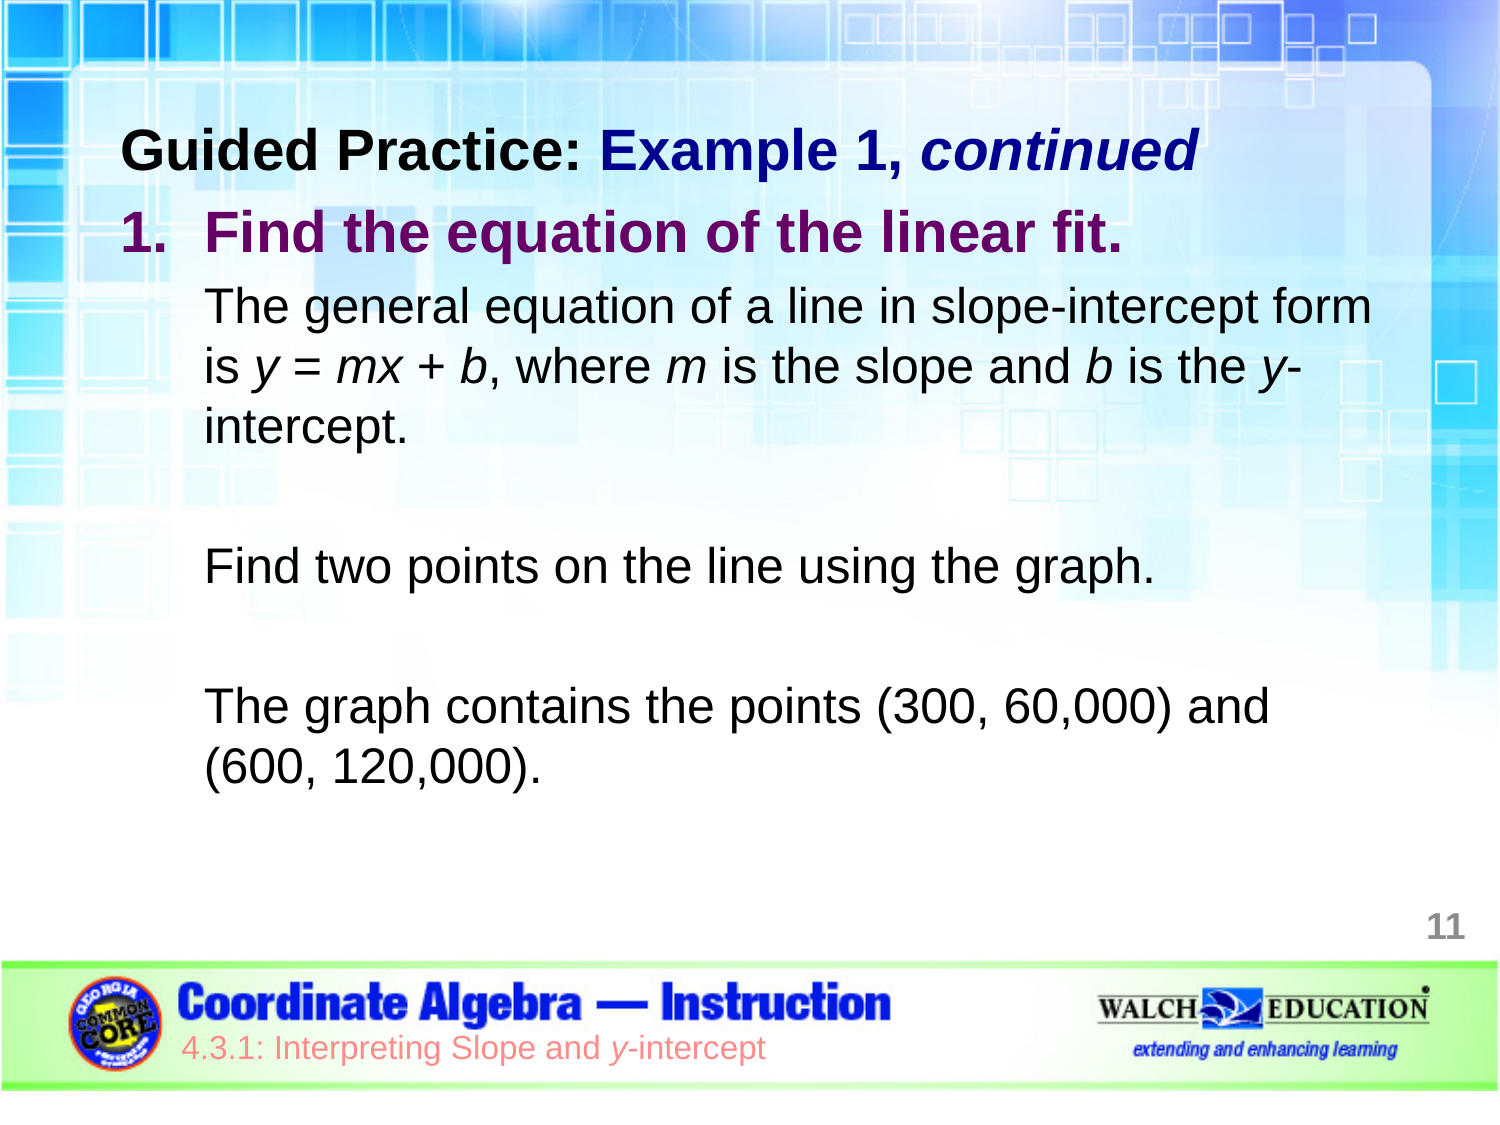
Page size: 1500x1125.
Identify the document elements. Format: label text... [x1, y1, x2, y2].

footer 4.3.1: Interpreting Slope and y-intercept [166, 1024, 1080, 1069]
slide_number 11 [1361, 901, 1481, 949]
subtitle Guided Practice: Example 1, continued Find the equation of the linear fit. The general equation of a line in slope-intercept form is y = mx + b, where m is the slope and b is the y-intercept. Find two points on the line using the graph. The graph contains the points (300, 60,000) and (600, 120,000). [105, 105, 1392, 925]
picture [1, 0, 1500, 1091]
